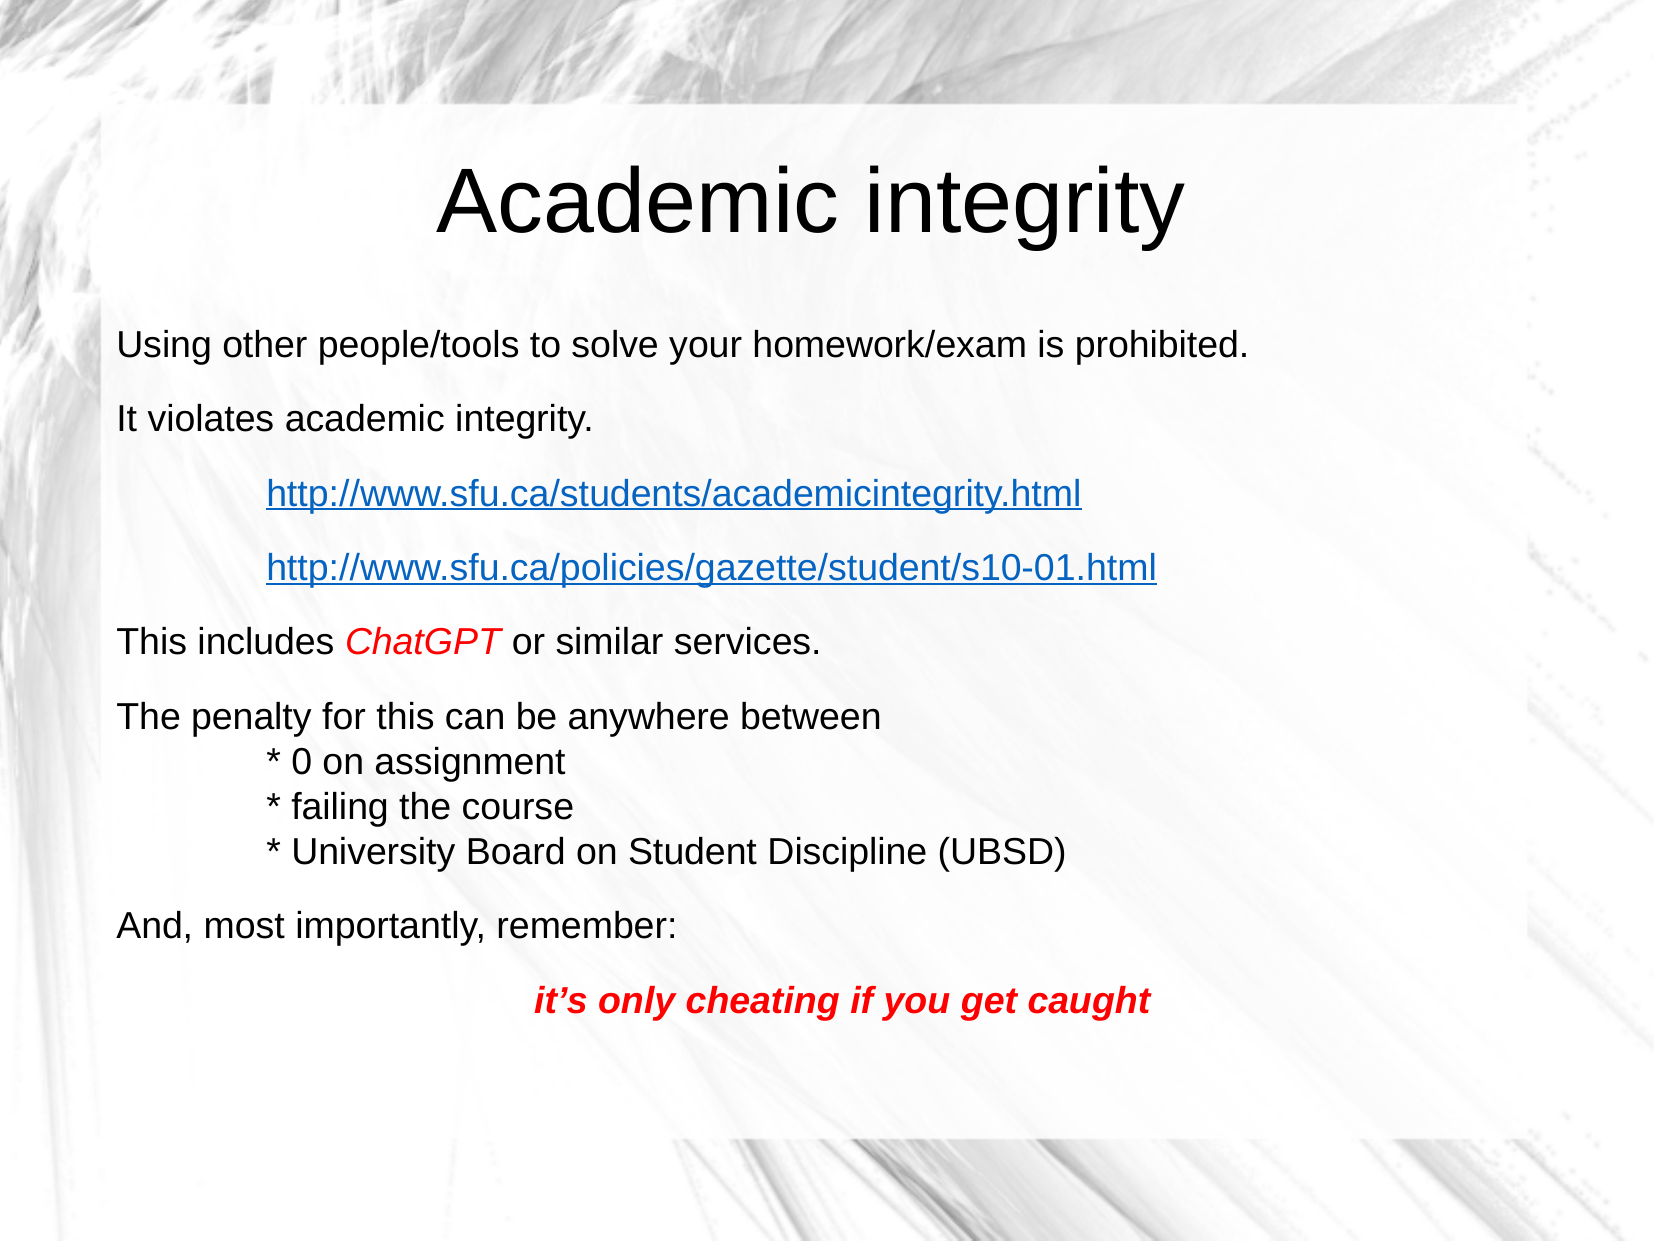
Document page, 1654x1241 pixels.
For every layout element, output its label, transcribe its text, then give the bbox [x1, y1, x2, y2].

title Academic integrity [118, 112, 1506, 281]
picture [0, 0, 1654, 1241]
list Using other people/tools to solve your homework/exam is prohibited. It violates academic integrity. http://www.sfu.ca/students/academicintegrity.html http://www.sfu.ca/policies/gazette/student/s10-01.html This includes ChatGPT or similar services. The penalty for this can be anywhere between * 0 on assignment * failing the course * University Board on Student Discipline (UBSD) And, most importantly, remember: it’s only cheating if you get caught [116, 319, 1569, 1158]
